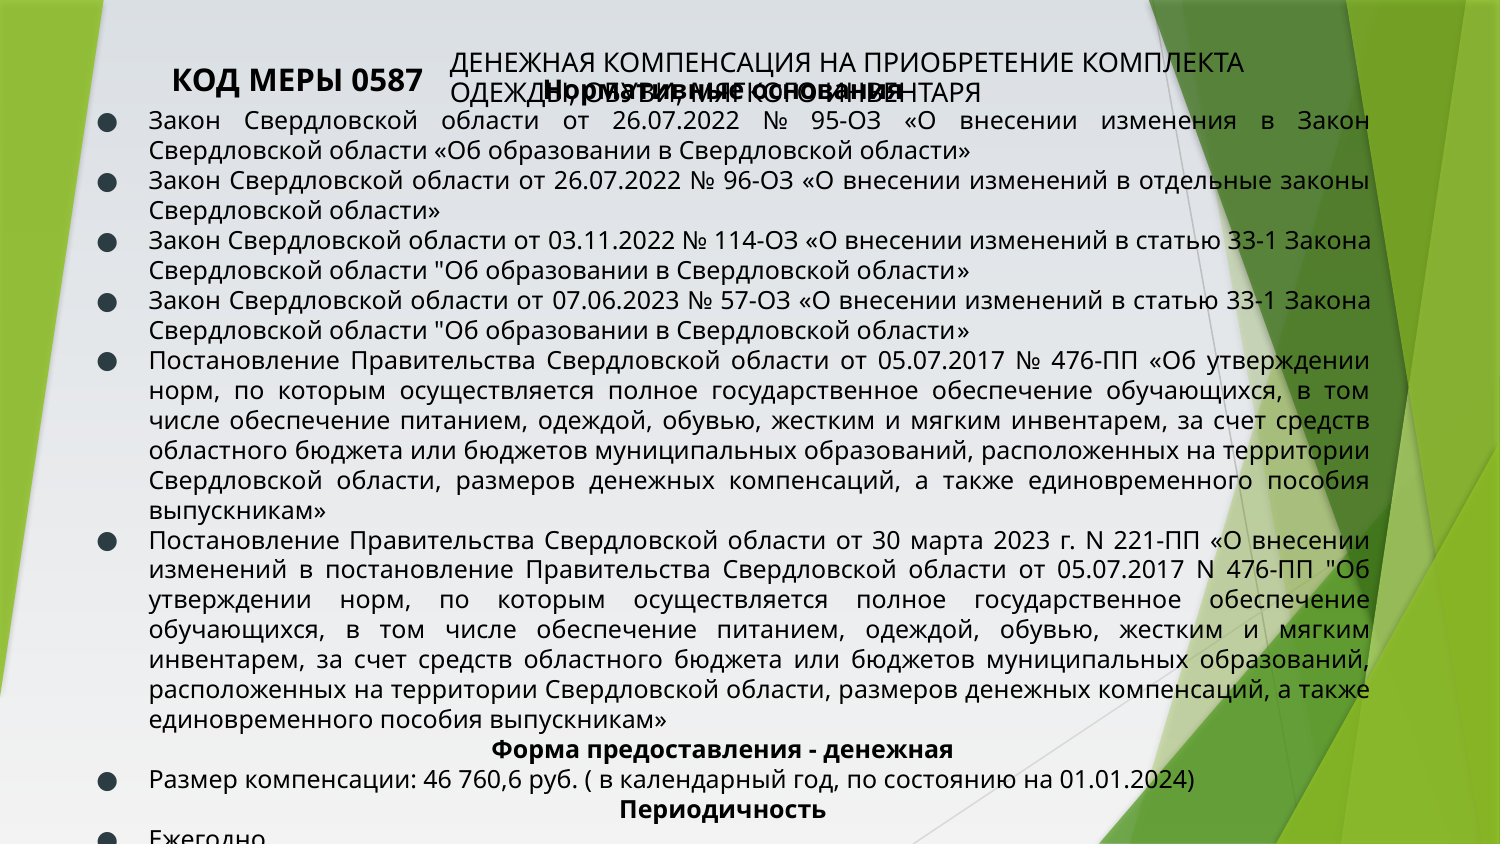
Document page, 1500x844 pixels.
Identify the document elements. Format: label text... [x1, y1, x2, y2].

text_box КОД МЕРЫ 0587 [122, 37, 439, 121]
title ДЕНЕЖНАЯ КОМПЕНСАЦИЯ НА ПРИОБРЕТЕНИЕ КОМПЛЕКТА ОДЕЖДЫ, ОБУВИ, МЯГКОГО ИНВЕНТАРЯ [439, 37, 1384, 121]
text_box Нормативные основания Закон Свердловской области от 26.07.2022 № 95-ОЗ «О внесении изменения в Закон Свердловской области «Об образовании в Свердловской области» Закон Свердловской области от 26.07.2022 № 96-ОЗ «О внесении изменений в отдельные законы Свердловской области» Закон Свердловской области от 03.11.2022 № 114-ОЗ «О внесении изменений в статью 33-1 Закона Свердловской области "Об образовании в Свердловской области» Закон Свердловской области от 07.06.2023 № 57-ОЗ «О внесении изменений в статью 33-1 Закона Свердловской области "Об образовании в Свердловской области» Постановление Правительства Свердловской области от 05.07.2017 № 476-ПП «Об утверждении норм, по которым осуществляется полное государственное обеспечение обучающихся, в том числе обеспечение питанием, одеждой, обувью, жестким и мягким инвентарем, за счет средств областного бюджета или бюджетов муниципальных образований, расположенных на территории Свердловской области, размеров денежных компенсаций, а также единовременного пособия выпускникам» Постановление Правительства Свердловской области от 30 марта 2023 г. N 221-ПП «О внесении изменений в постановление Правительства Свердловской области от 05.07.2017 N 476-ПП "Об утверждении норм, по которым осуществляется полное государственное обеспечение обучающихся, в том числе обеспечение питанием, одеждой, обувью, жестким и мягким инвентарем, за счет средств областного бюджета или бюджетов муниципальных образований, расположенных на территории Свердловской области, размеров денежных компенсаций, а также единовременного пособия выпускникам» Форма предоставления - денежная Размер компенсации: 46 760,6 руб. ( в календарный год, по состоянию на 01.01.2024) Периодичность Ежегодно [62, 138, 1384, 787]
